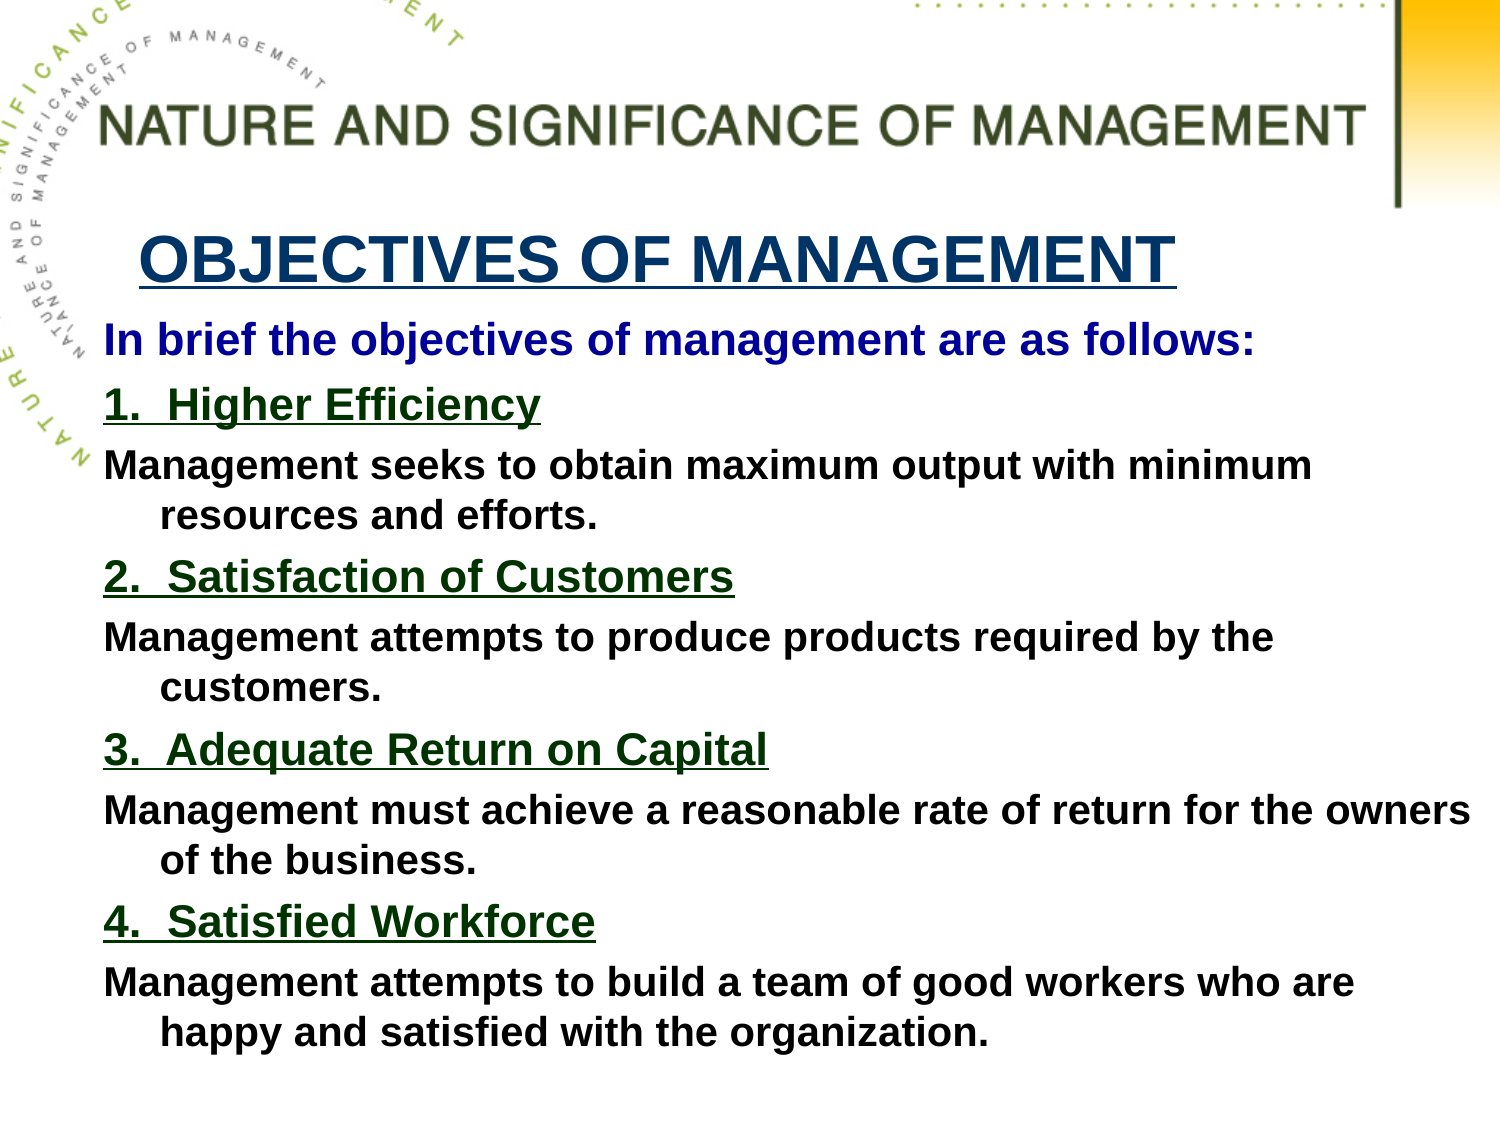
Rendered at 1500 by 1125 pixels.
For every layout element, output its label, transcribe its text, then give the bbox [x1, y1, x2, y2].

text_box OBJECTIVES OF MANAGEMENT [123, 207, 1365, 302]
picture [0, 0, 1500, 1125]
text_box In brief the objectives of management are as follows: 1. Higher Efficiency Management seeks to obtain maximum output with minimum resources and efforts. 2. Satisfaction of Customers Management attempts to produce products required by the customers. 3. Adequate Return on Capital Management must achieve a reasonable rate of return for the owners of the business. 4. Satisfied Workforce Management attempts to build a team of good workers who are happy and satisfied with the organization. [88, 302, 1500, 1047]
